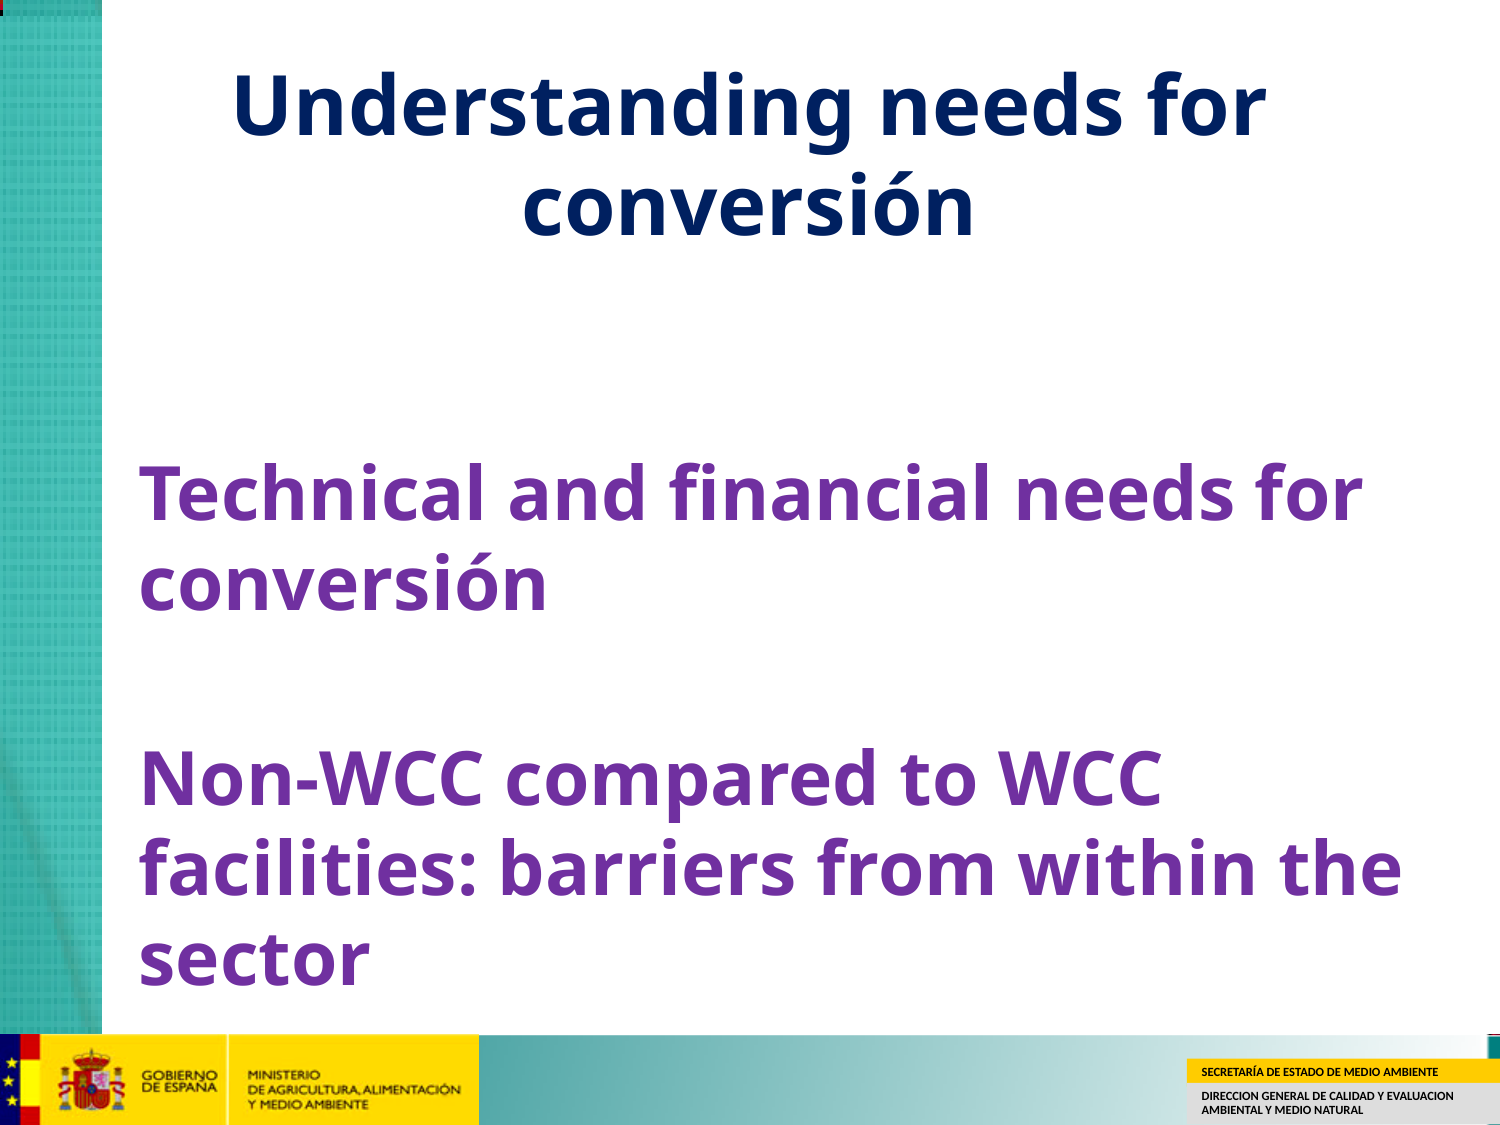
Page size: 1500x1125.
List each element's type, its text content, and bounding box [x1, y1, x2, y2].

list Technical and financial needs for conversión Non-WCC compared to WCC facilities: barriers from within the sector [123, 228, 1425, 971]
title Understanding needs for conversión [75, 45, 1425, 233]
picture [0, 0, 1500, 1125]
